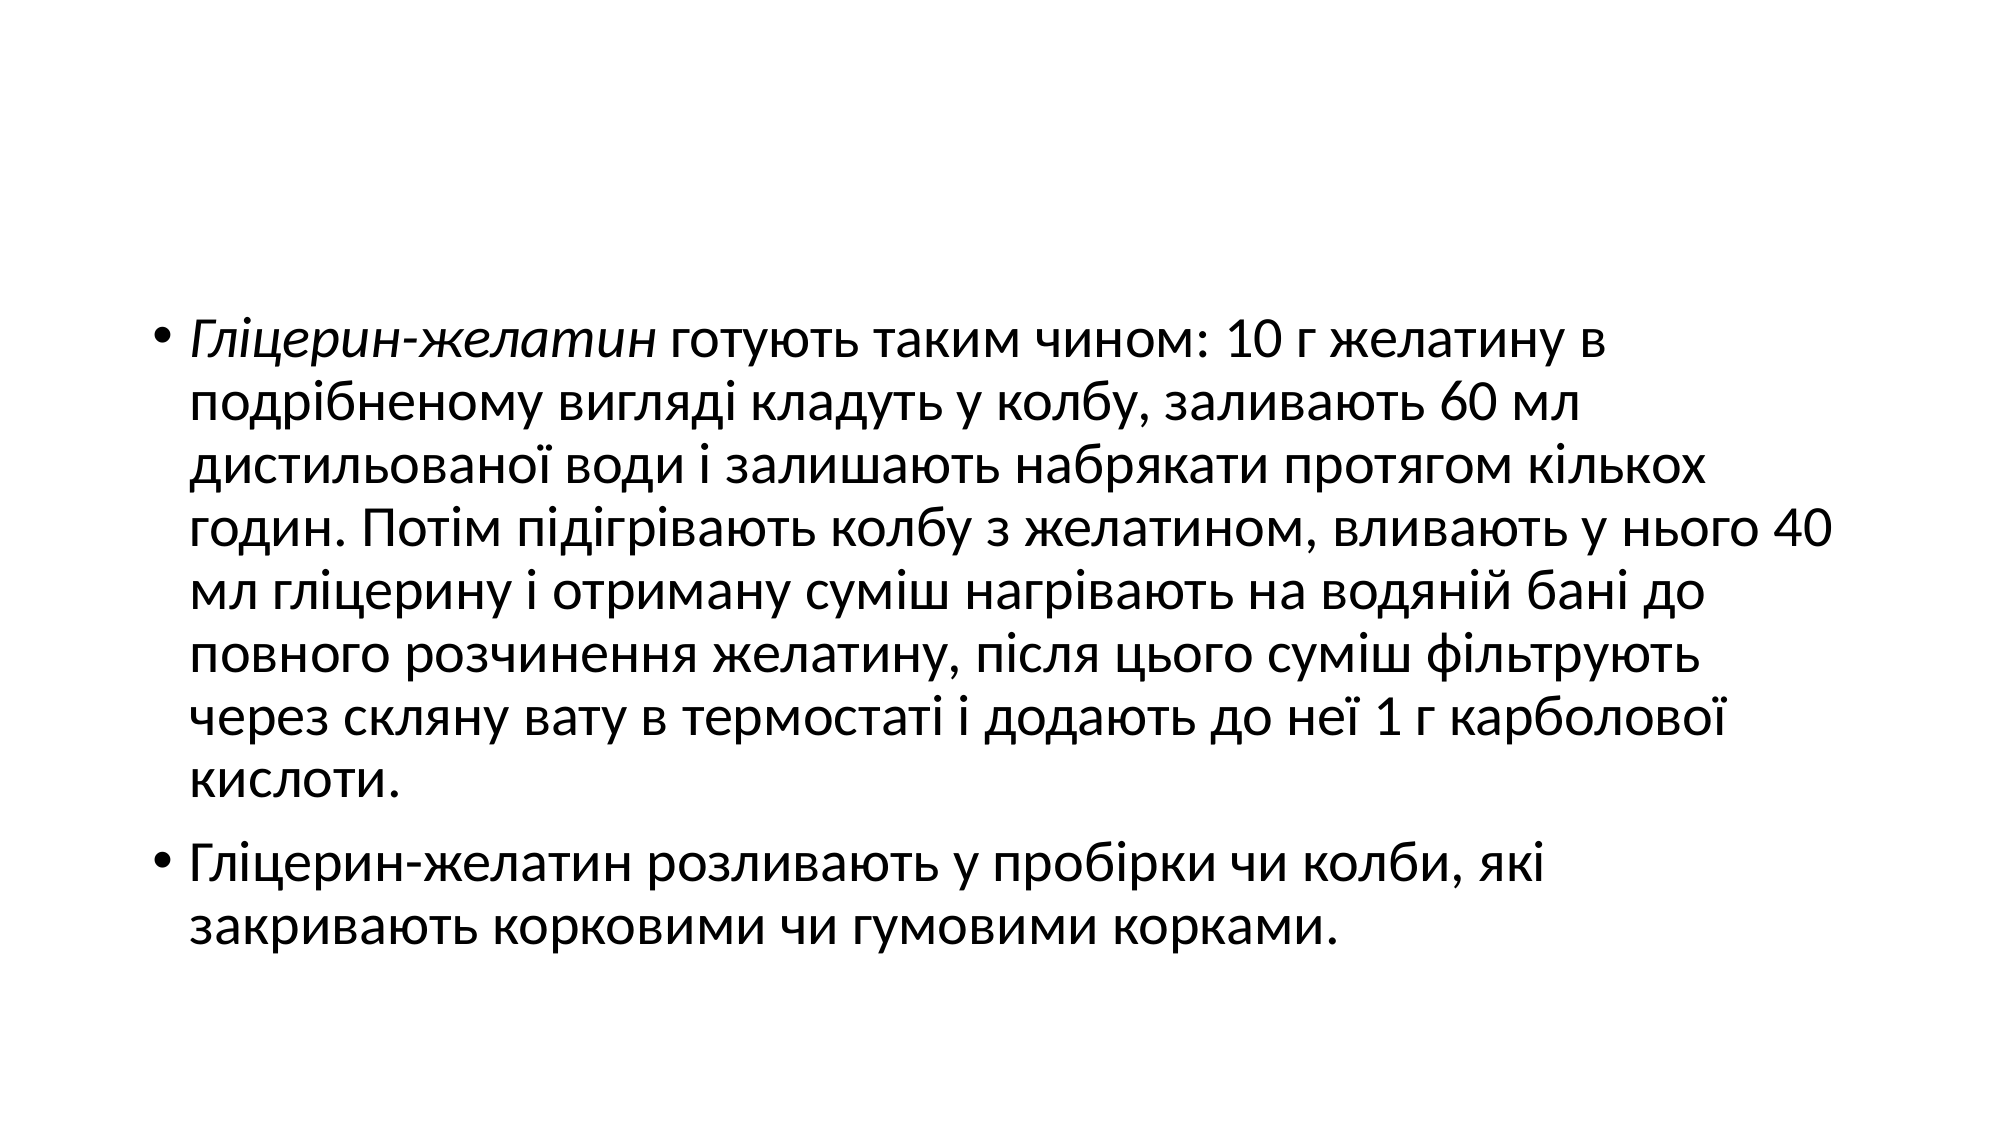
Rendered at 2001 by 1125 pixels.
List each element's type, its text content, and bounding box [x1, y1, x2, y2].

list Гліцерин-желатин готують таким чином: 10 г желатину в подрібненому вигляді кладуть у колбу, заливають 60 мл дистильованої води і залишають набрякати протягом кількох годин. Потім підігрівають колбу з желатином, вливають у нього 40 мл гліцерину і отриману суміш нагрівають на водяній бані до повного розчинення желатину, після цього суміш фільтрують через скляну вату в термостаті і додають до неї 1 г карболової кислоти. Гліцерин-желатин розливають у пробірки чи колби, які закривають корковими чи гумовими корками. [137, 299, 1863, 1014]
